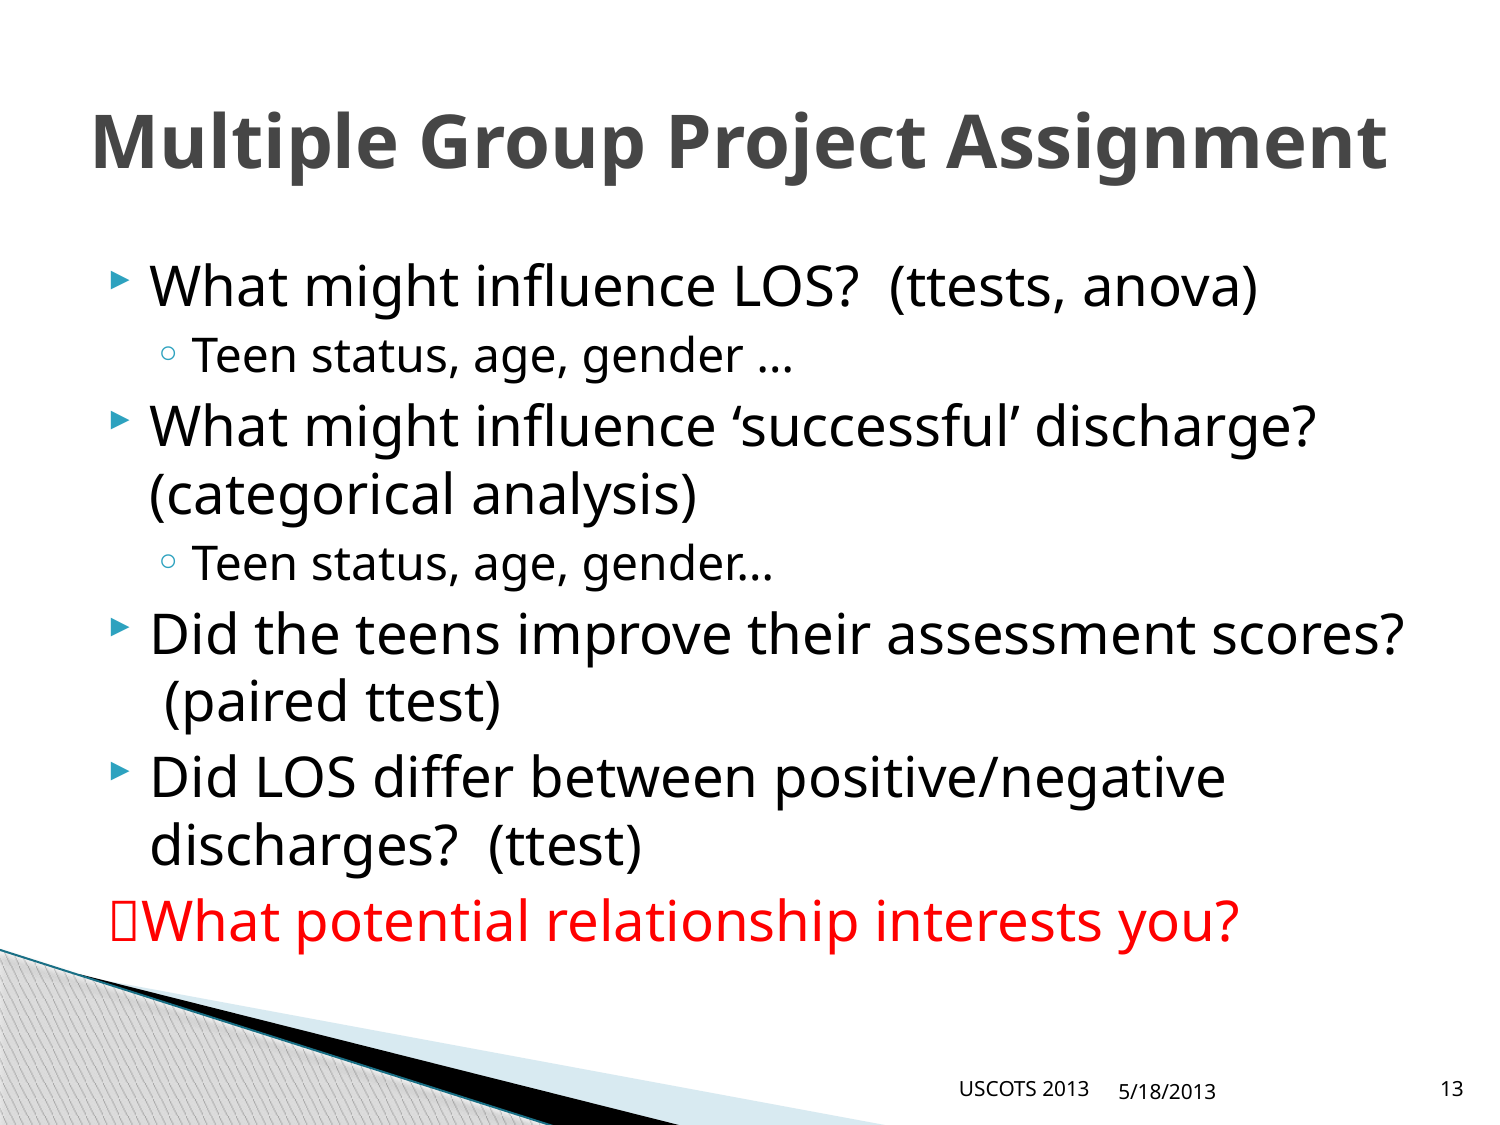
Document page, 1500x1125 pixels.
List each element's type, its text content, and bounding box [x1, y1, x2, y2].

list What might influence LOS? (ttests, anova) Teen status, age, gender … What might influence ‘successful’ discharge? (categorical analysis) Teen status, age, gender… Did the teens improve their assessment scores? (paired ttest) Did LOS differ between positive/negative discharges? (ttest) What potential relationship interests you? [75, 243, 1425, 986]
title Multiple Group Project Assignment [75, 45, 1425, 233]
slide_number 13 [1418, 1051, 1479, 1112]
footer USCOTS 2013 [718, 1051, 1105, 1112]
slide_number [1105, 1051, 1418, 1112]
